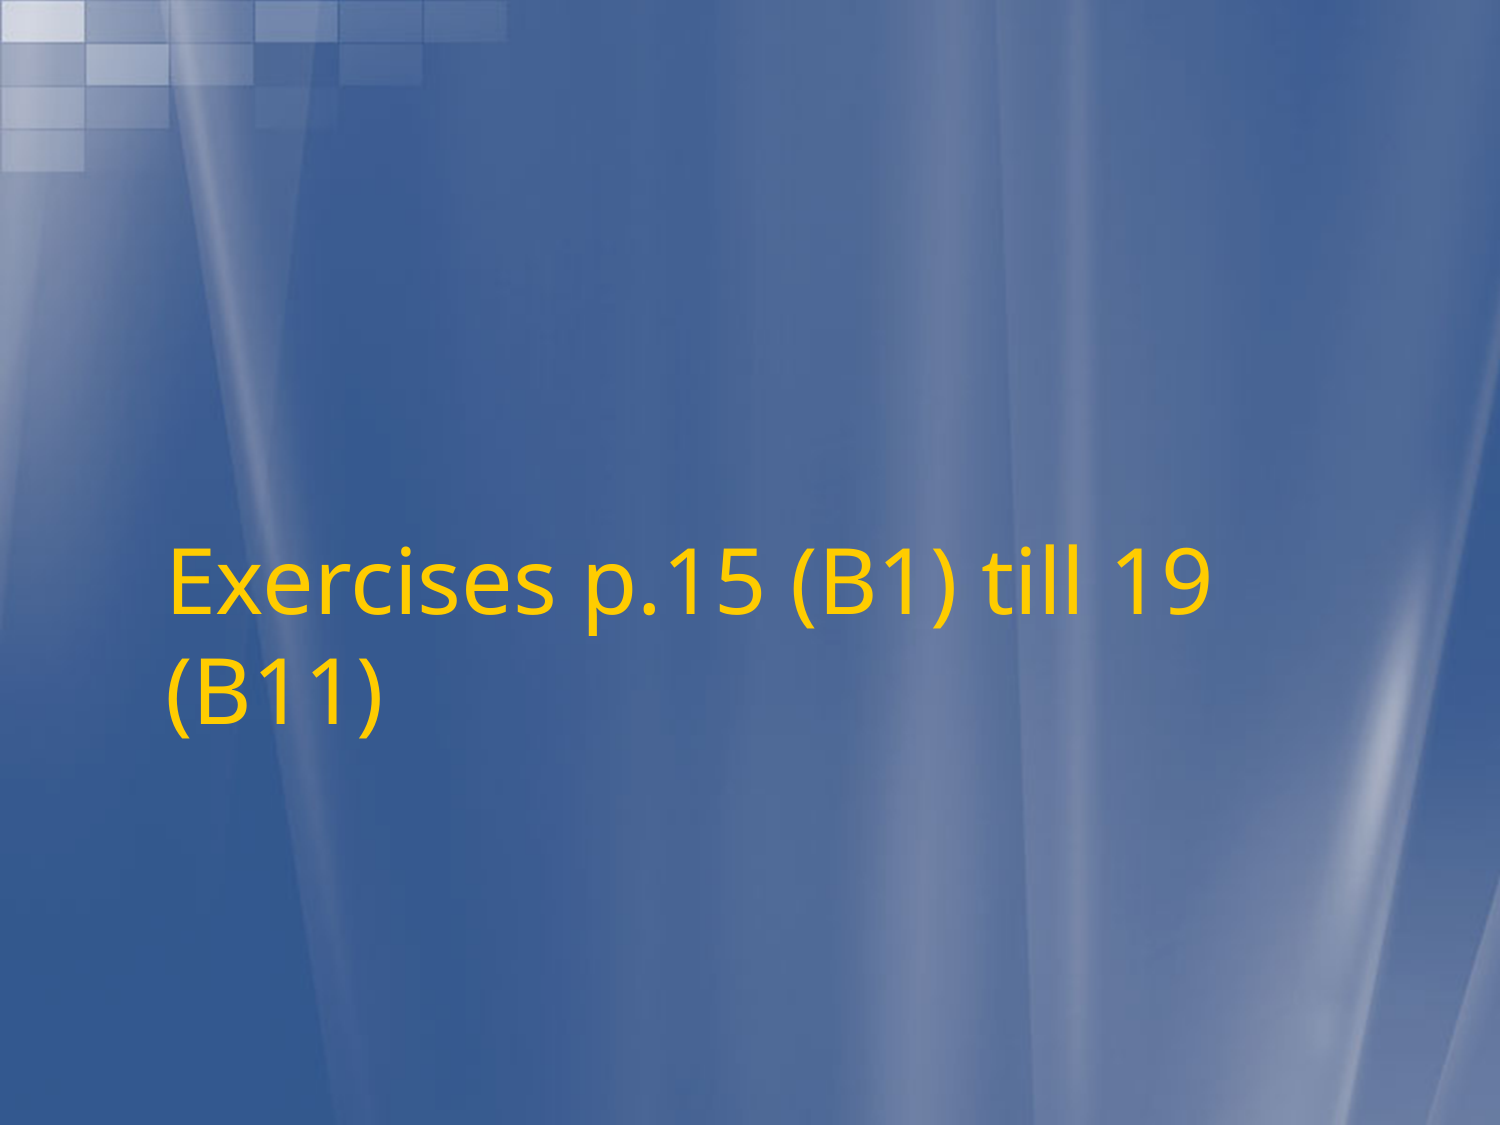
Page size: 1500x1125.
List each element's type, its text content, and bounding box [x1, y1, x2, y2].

picture [0, 0, 1500, 1125]
title Exercises p.15 (B1) till 19 (B11) [149, 512, 1466, 754]
